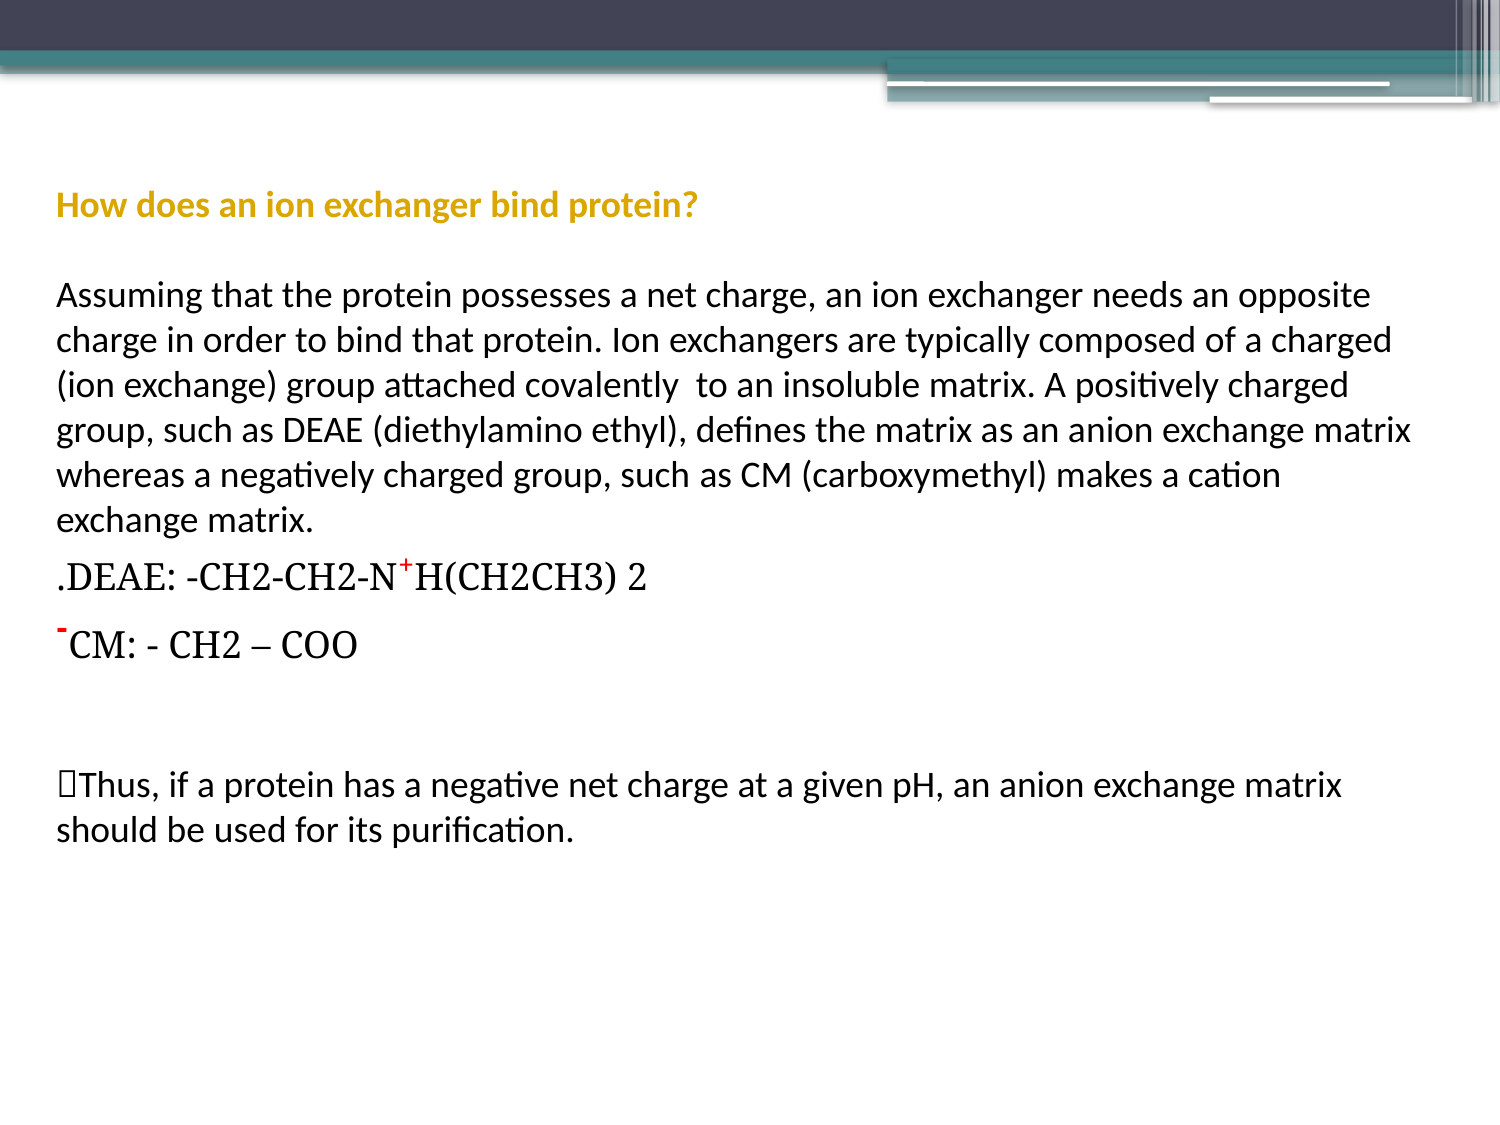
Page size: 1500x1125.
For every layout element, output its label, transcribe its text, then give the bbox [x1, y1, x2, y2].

text_box How does an ion exchanger bind protein? Assuming that the protein possesses a net charge, an ion exchanger needs an opposite charge in order to bind that protein. Ion exchangers are typically composed of a charged (ion exchange) group attached covalently to an insoluble matrix. A positively charged group, such as DEAE (diethylamino ethyl), defines the matrix as an anion exchange matrix whereas a negatively charged group, such as CM (carboxymethyl) makes a cation exchange matrix. DEAE: -CH2-CH2-N+H(CH2CH3) 2. CM: - CH2 – COO- Thus, if a protein has a negative net charge at a given pH, an anion exchange matrix should be used for its purification. [41, 172, 1436, 903]
